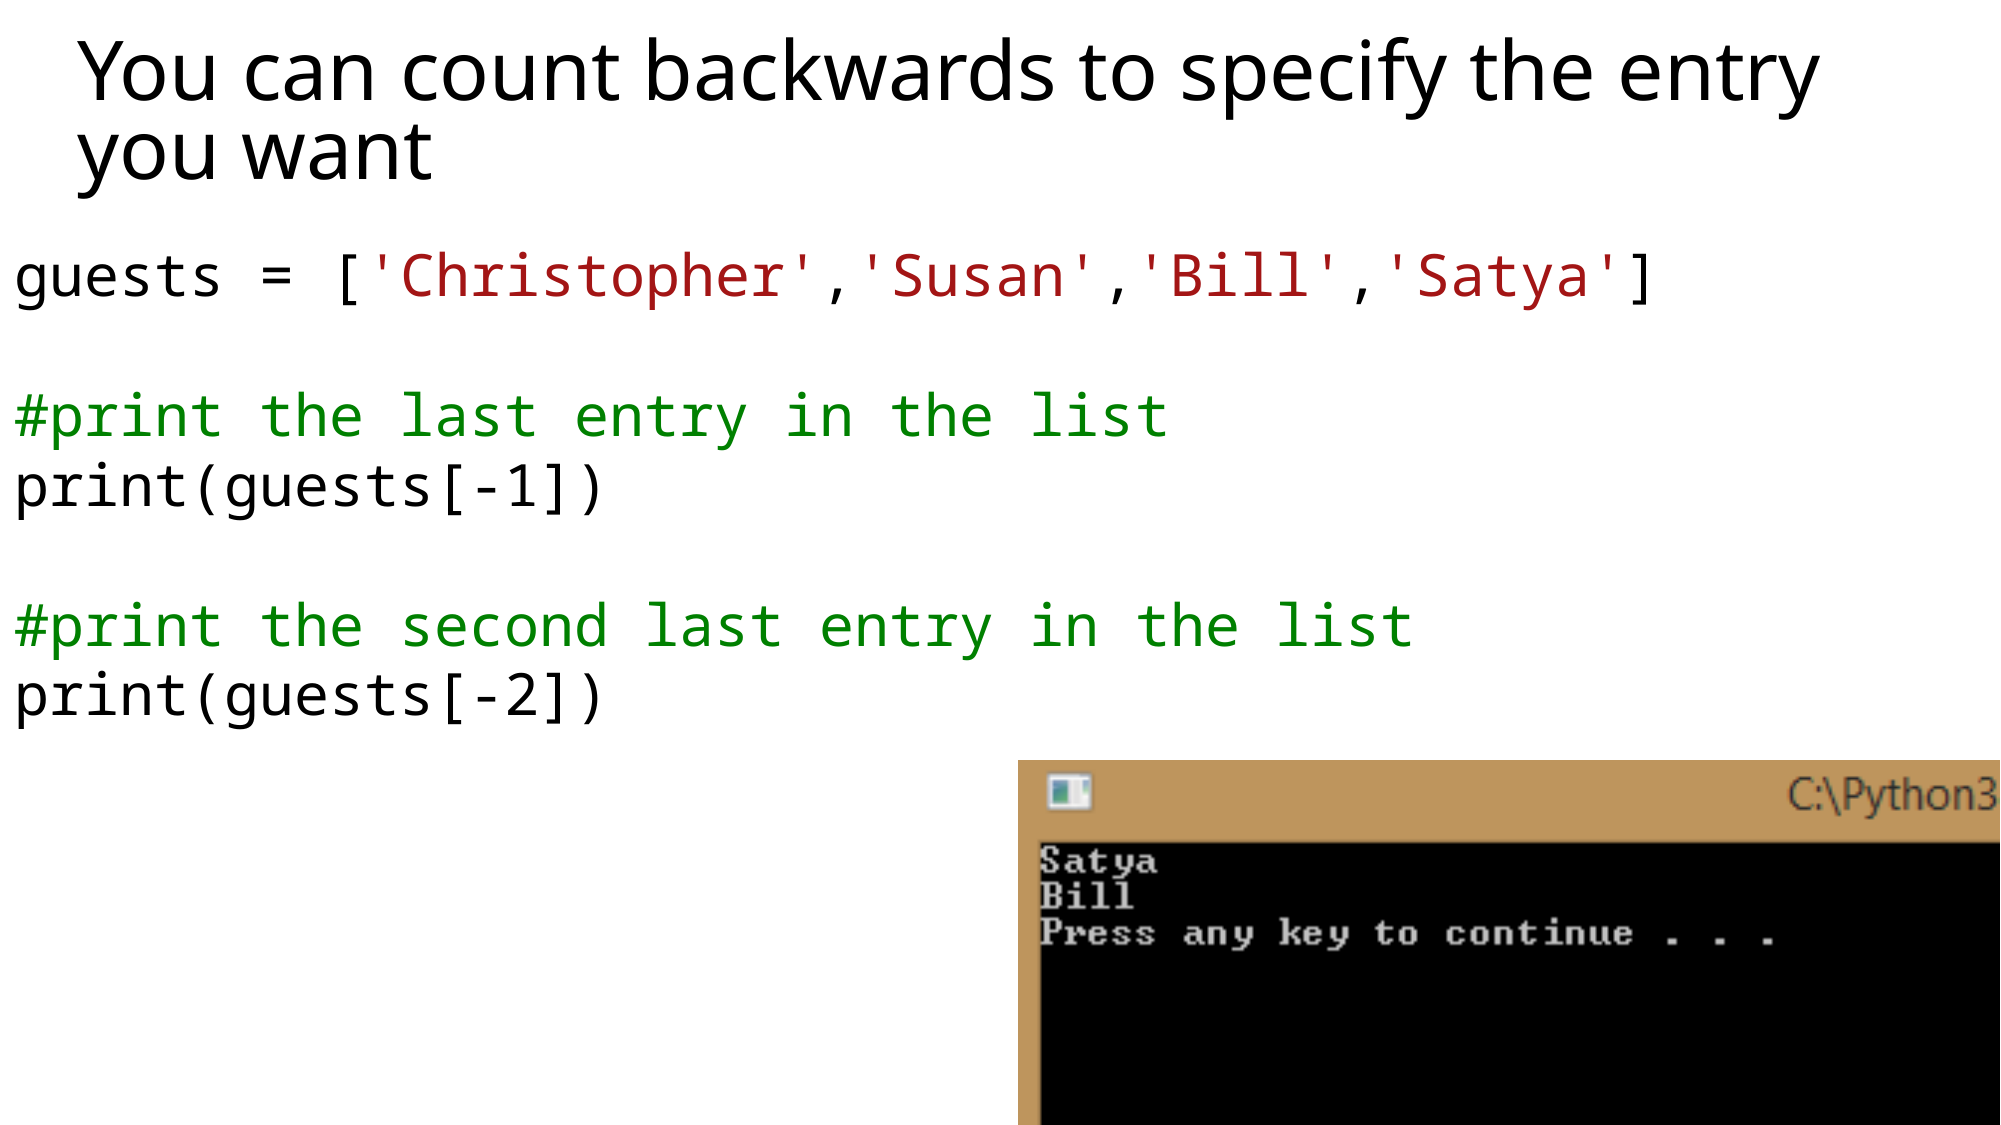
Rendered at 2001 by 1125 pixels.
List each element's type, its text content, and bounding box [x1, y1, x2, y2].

picture [1018, 760, 2000, 1125]
text_box guests = ['Christopher','Susan','Bill','Satya'] #print the last entry in the list print(guests[-1]) #print the second last entry in the list print(guests[-2]) [0, 230, 1675, 735]
title You can count backwards to specify the entry you want [62, 29, 1953, 205]
